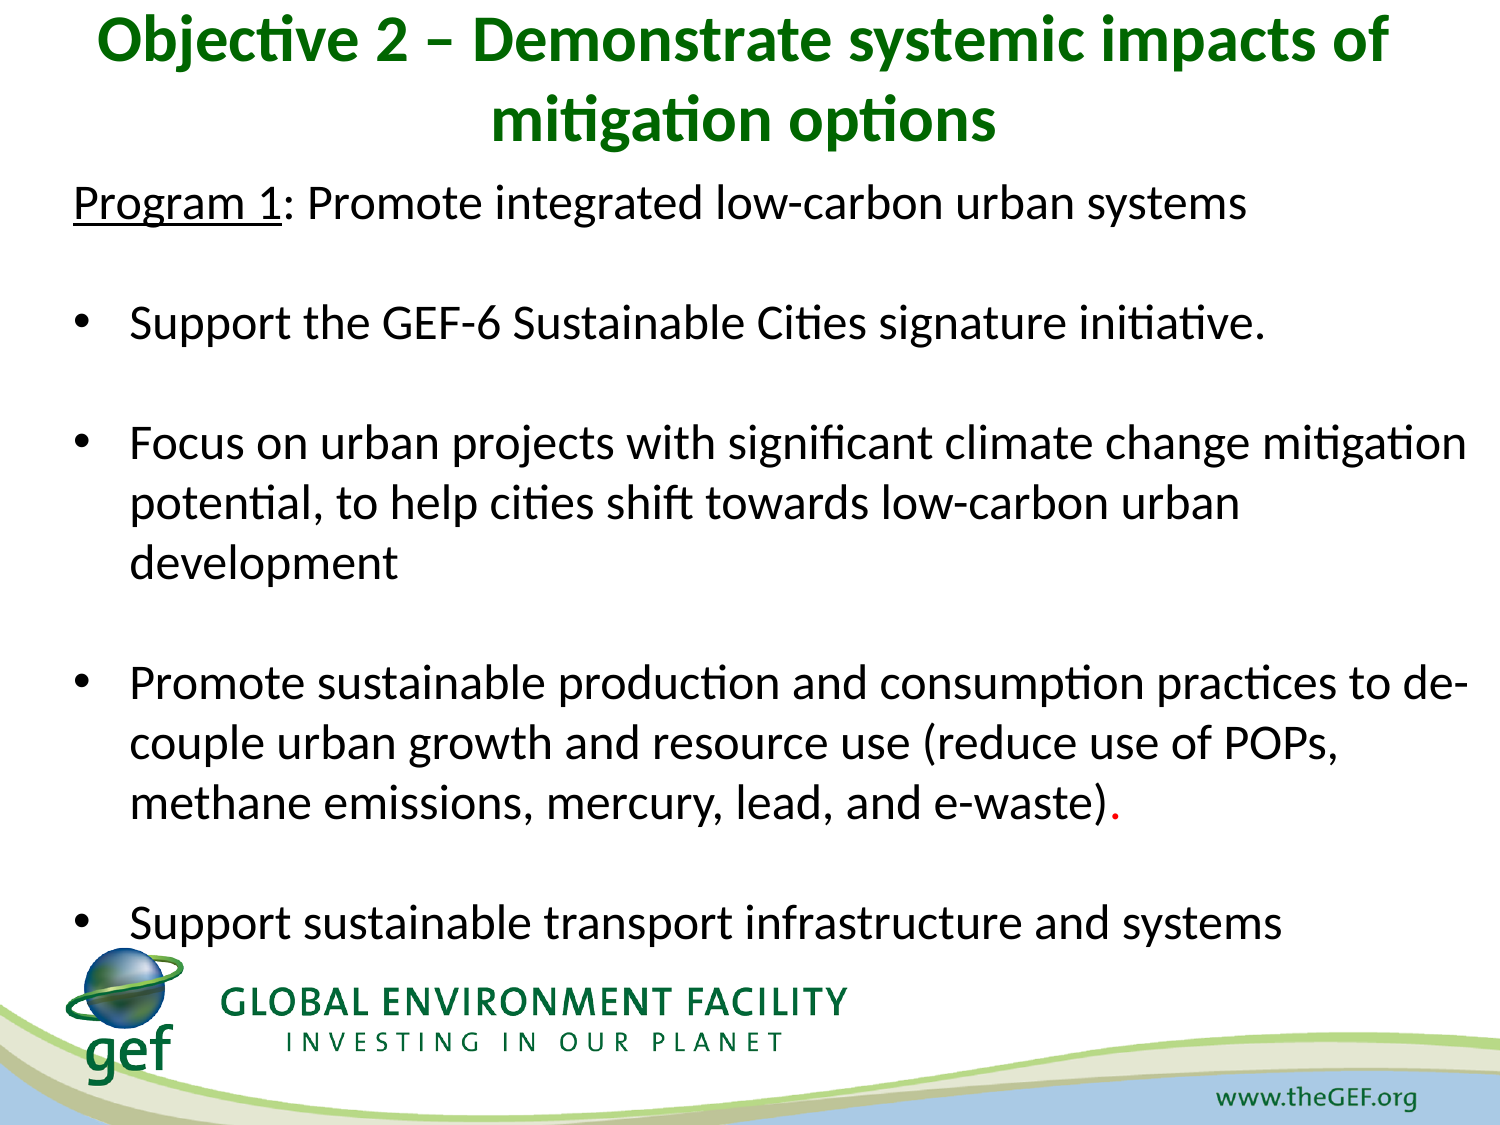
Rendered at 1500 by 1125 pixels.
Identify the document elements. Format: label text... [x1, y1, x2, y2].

title Objective 2 – Demonstrate systemic impacts of mitigation options [12, 0, 1476, 151]
picture [0, 920, 1500, 1125]
text_box Program 1: Promote integrated low-carbon urban systems Support the GEF-6 Sustainable Cities signature initiative. Focus on urban projects with significant climate change mitigation potential, to help cities shift towards low-carbon urban development Promote sustainable production and consumption practices to de-couple urban growth and resource use (reduce use of POPs, methane emissions, mercury, lead, and e-waste). Support sustainable transport infrastructure and systems [58, 162, 1496, 1018]
